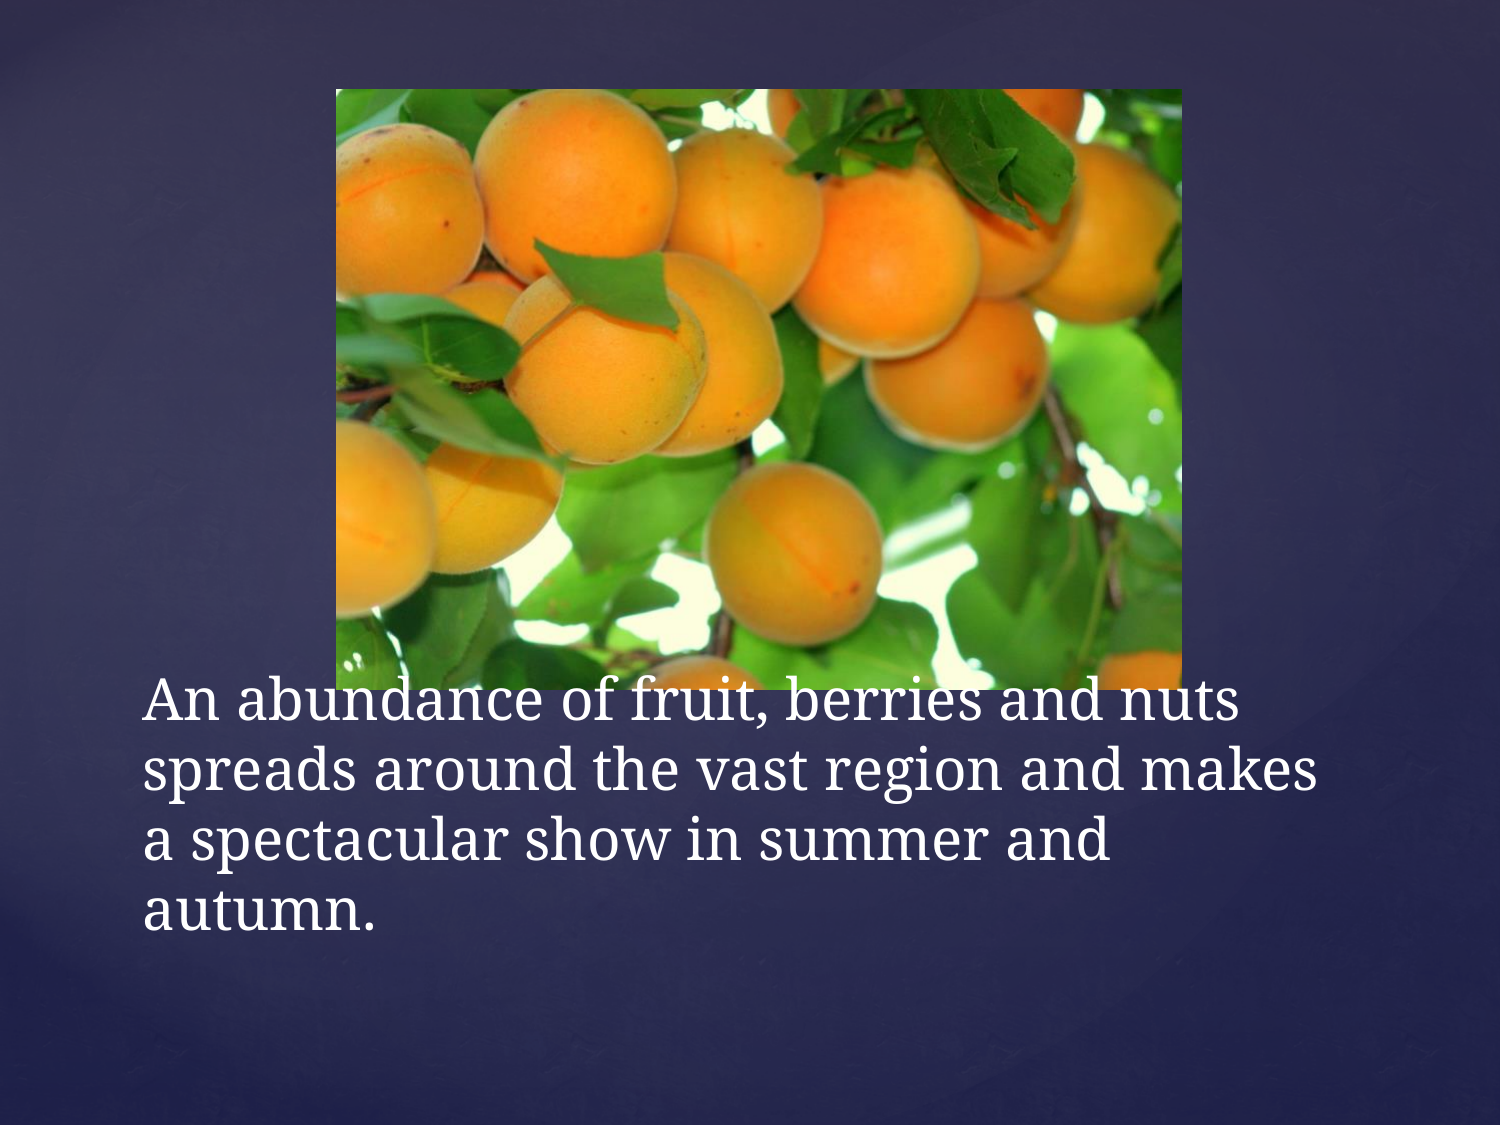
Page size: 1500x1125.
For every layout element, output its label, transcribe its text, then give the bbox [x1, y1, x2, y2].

title An abundance of fruit, berries and nuts spreads around the vast region and makes a spectacular show in summer and autumn. [127, 800, 1365, 950]
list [335, 89, 1183, 691]
